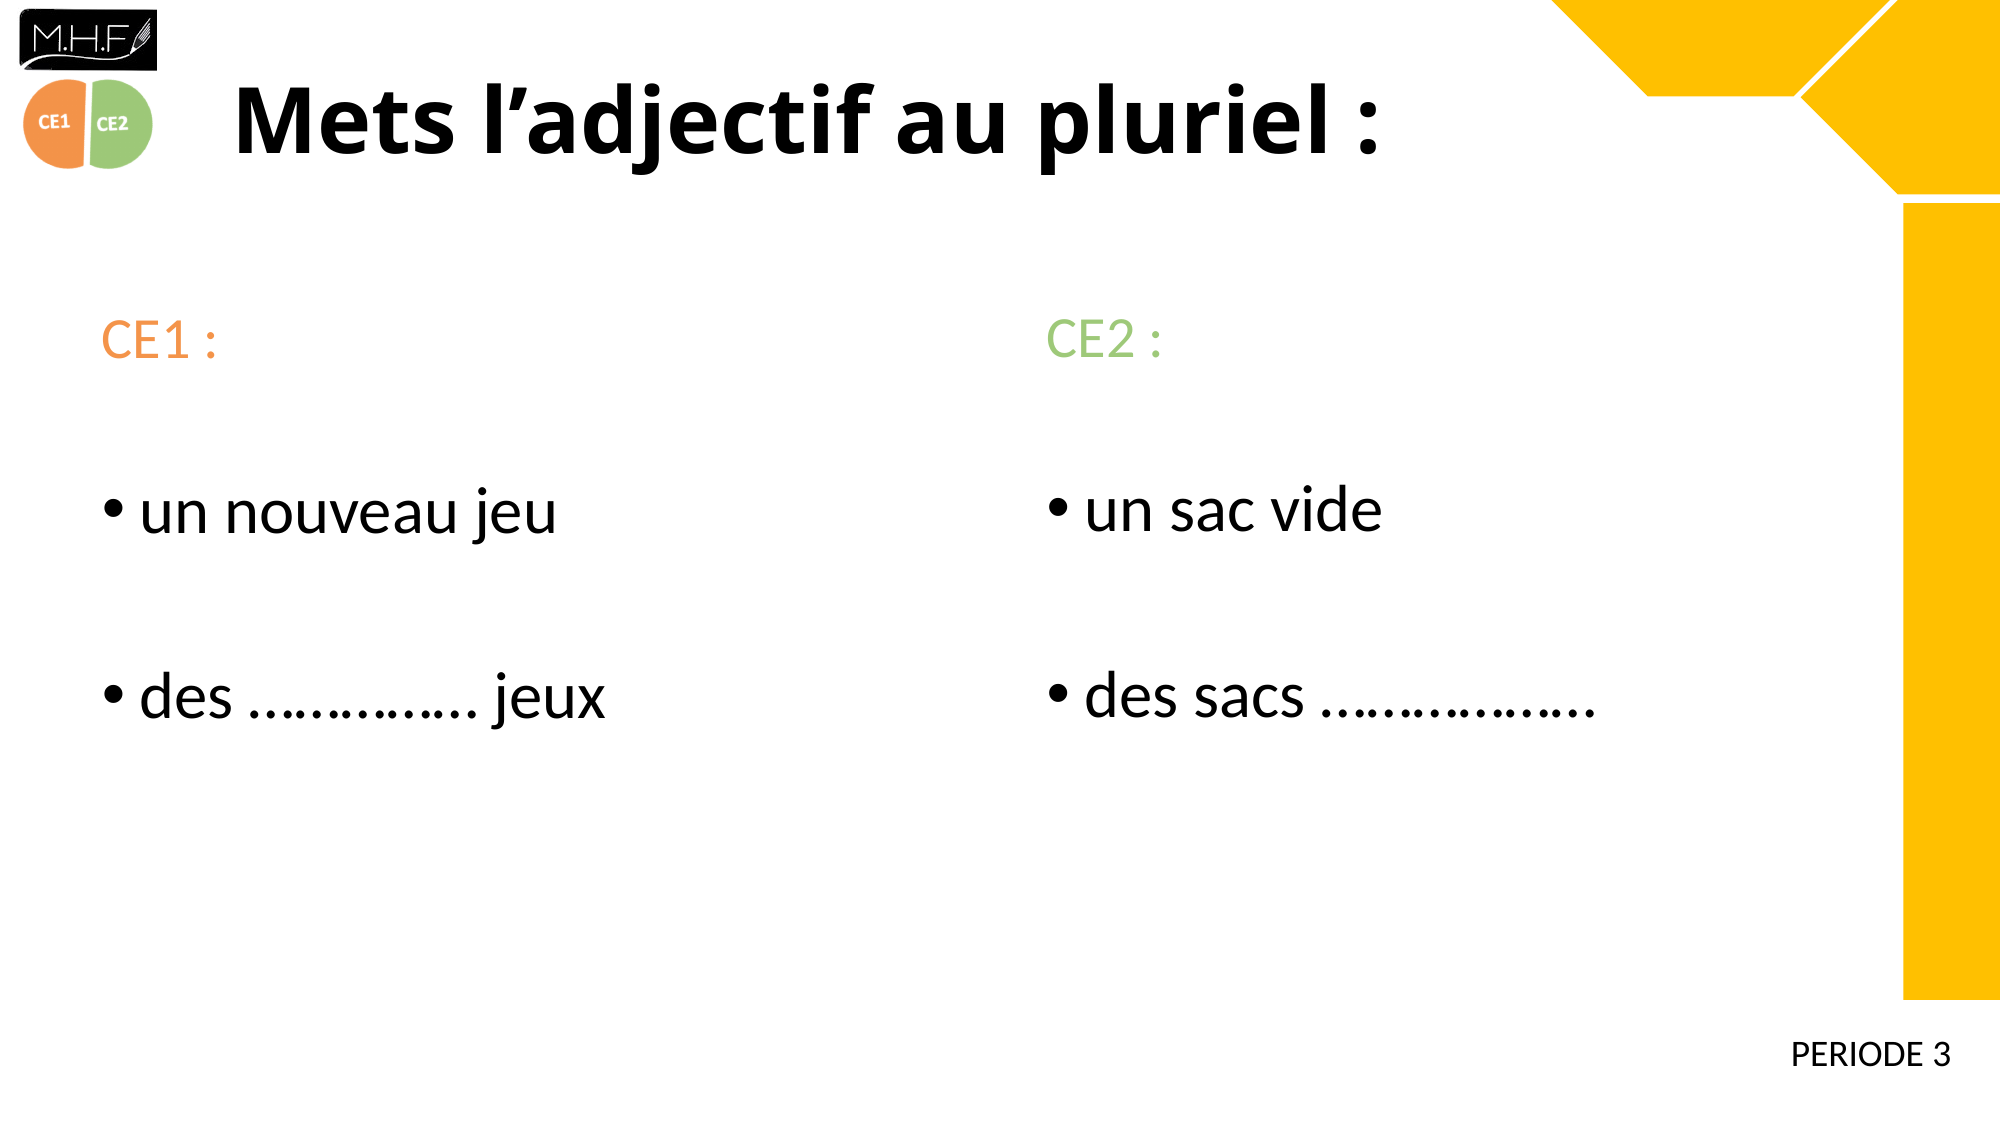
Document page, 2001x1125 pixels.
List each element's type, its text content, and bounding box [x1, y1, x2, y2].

text_box [1902, 202, 2000, 1001]
list CE1 : un nouveau jeu des …………… jeux [86, 300, 897, 1015]
text_box [1799, 0, 2000, 196]
text_box [1549, 0, 1892, 98]
text_box CE2 : un sac vide des sacs ……………… [1031, 299, 1853, 1014]
picture [1, 7, 177, 207]
text_box PERIODE 3 [1362, 1021, 1967, 1125]
title Mets l’adjectif au pluriel : [216, 15, 1763, 233]
